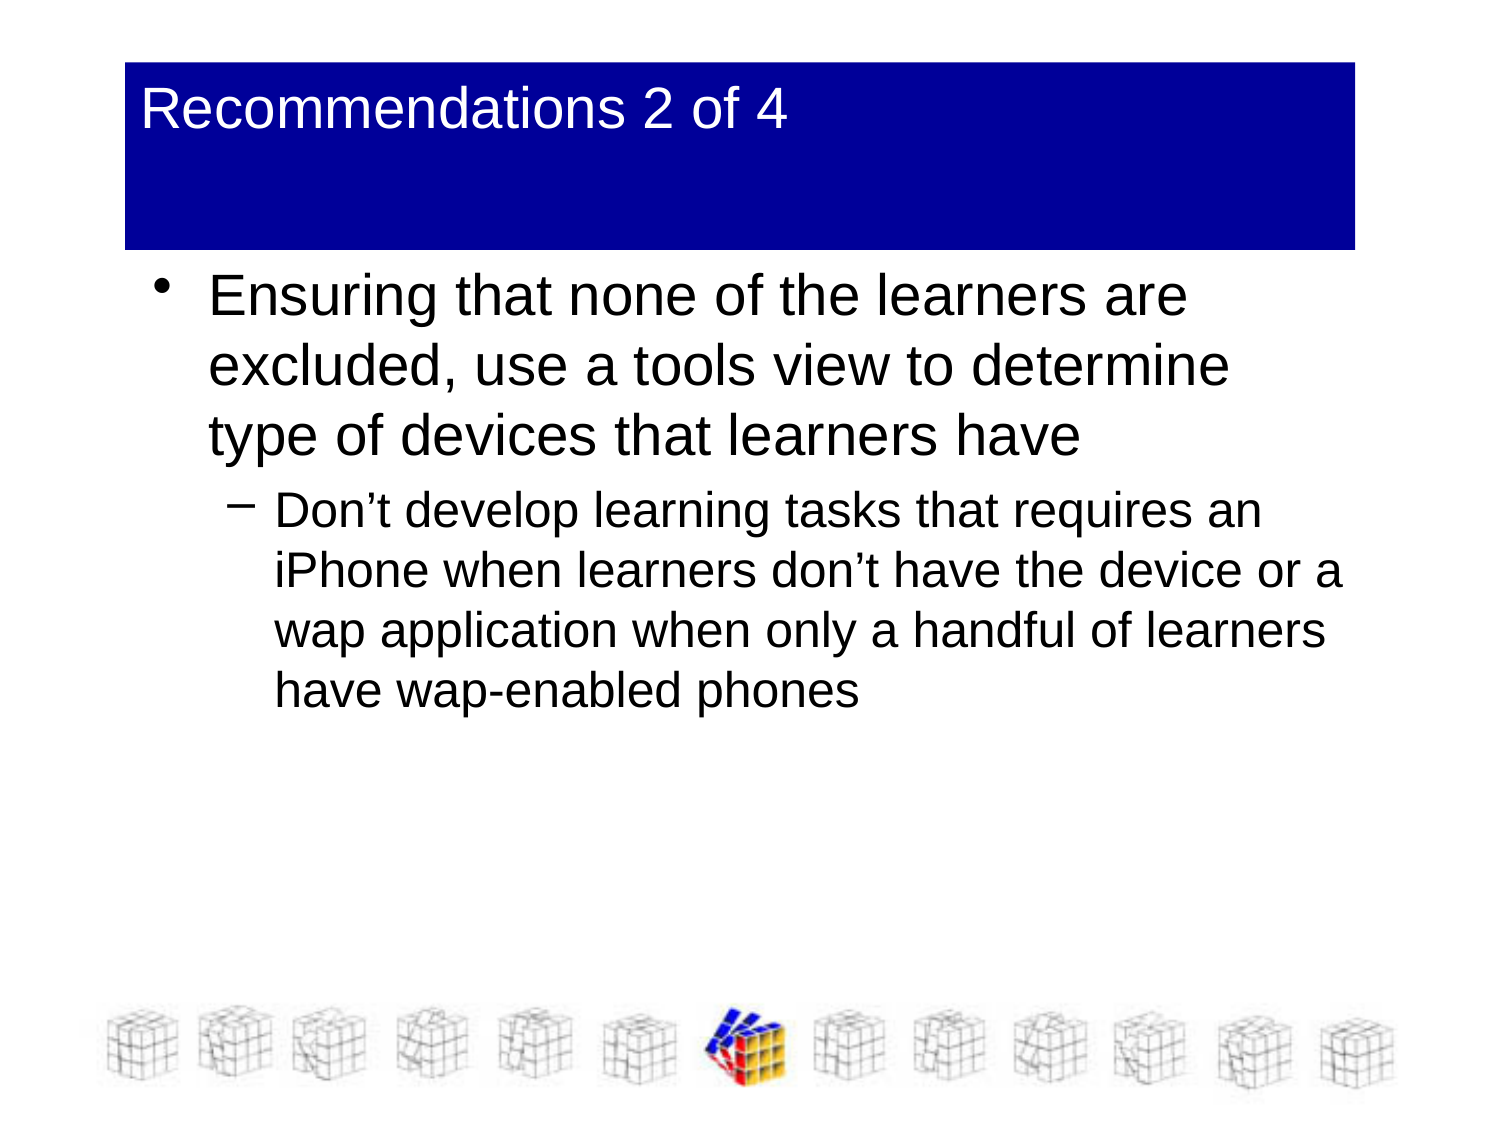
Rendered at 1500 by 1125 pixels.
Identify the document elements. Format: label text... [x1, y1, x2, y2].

list Ensuring that none of the learners are excluded, use a tools view to determine type of devices that learners have Don’t develop learning tasks that requires an iPhone when learners don’t have the device or a wap application when only a handful of learners have wap-enabled phones [137, 249, 1368, 1063]
picture [64, 987, 1442, 1125]
title Recommendations 2 of 4 [124, 62, 1356, 251]
